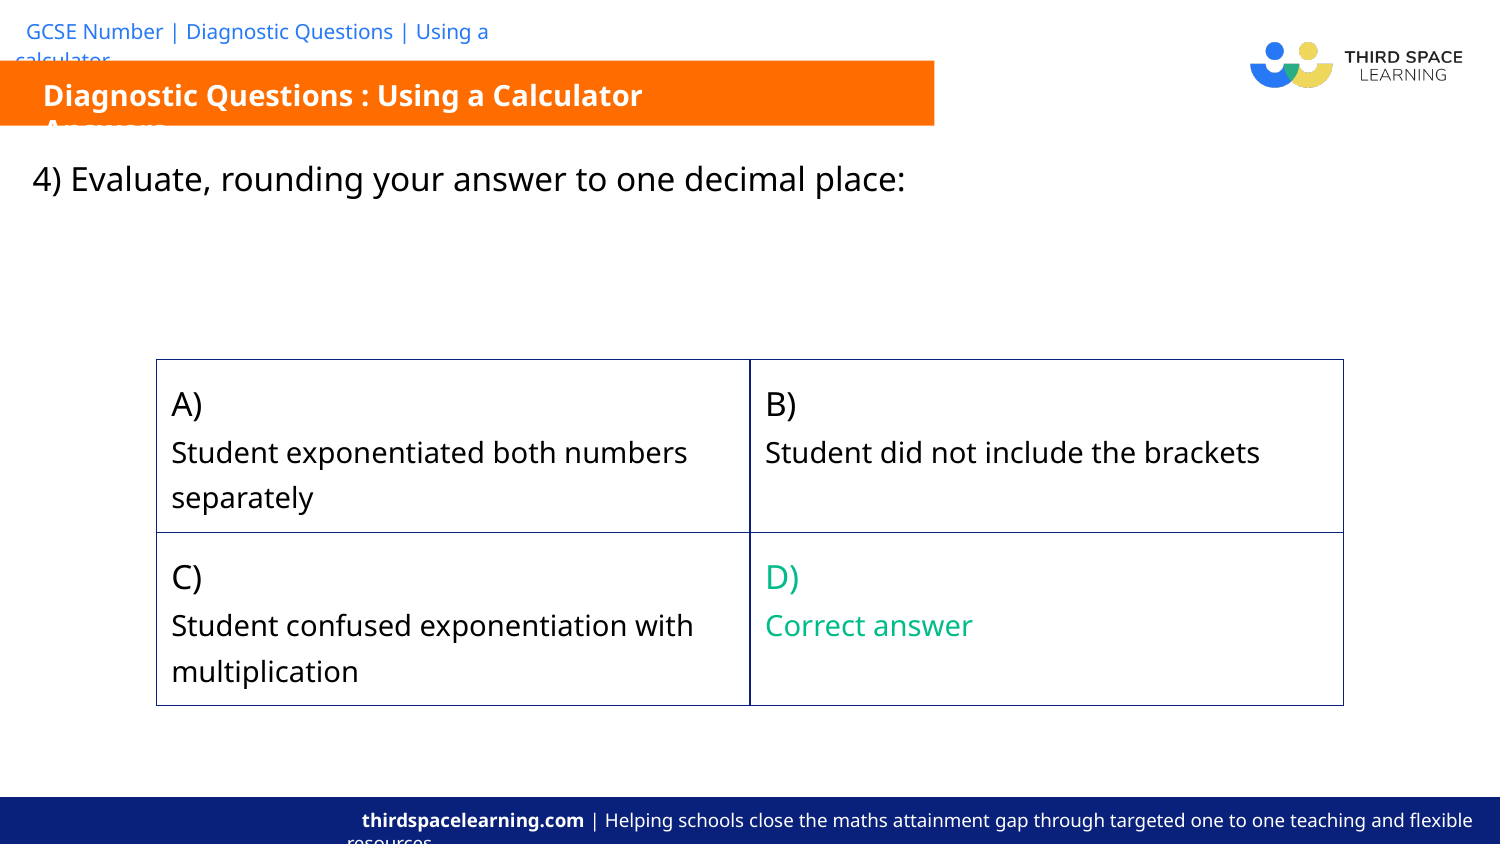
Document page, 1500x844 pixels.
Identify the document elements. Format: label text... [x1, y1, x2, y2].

text_box Diagnostic Questions : Using a Calculator Answers [27, 61, 778, 162]
picture [1250, 33, 1465, 99]
